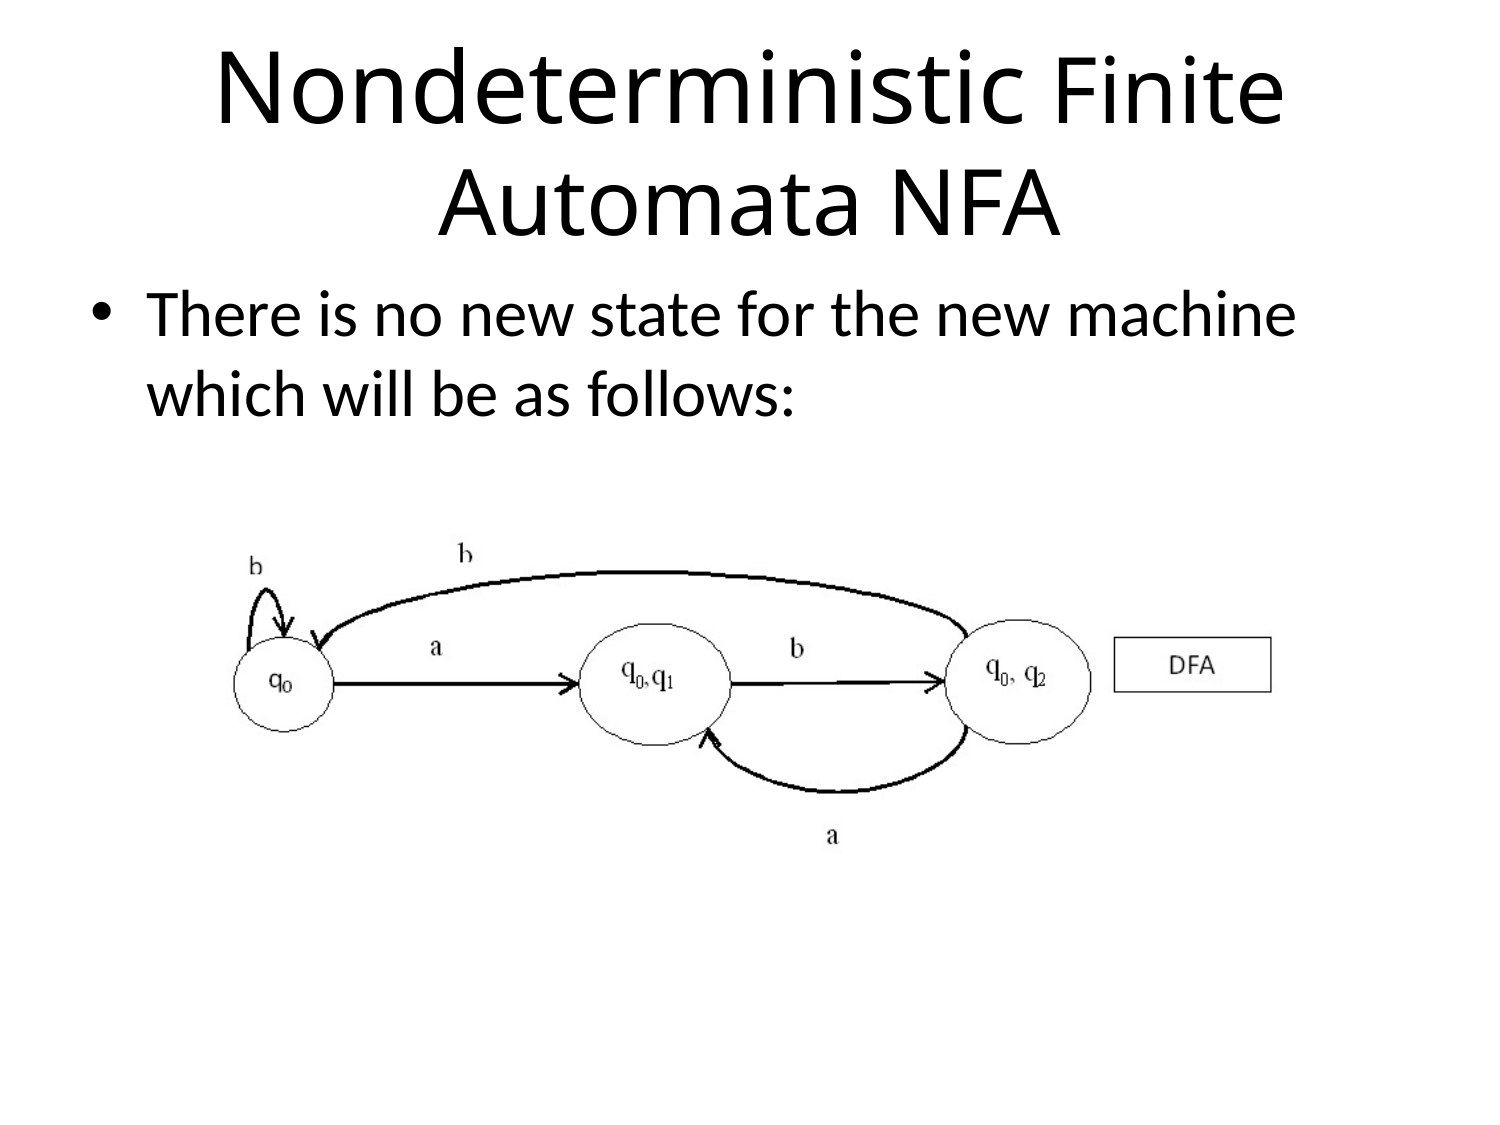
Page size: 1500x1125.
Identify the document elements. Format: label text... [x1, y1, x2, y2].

list There is no new state for the new machine which will be as follows: [75, 262, 1425, 1005]
picture [174, 524, 1395, 901]
title Nondeterministic Finite Automata NFA [75, 45, 1425, 233]
